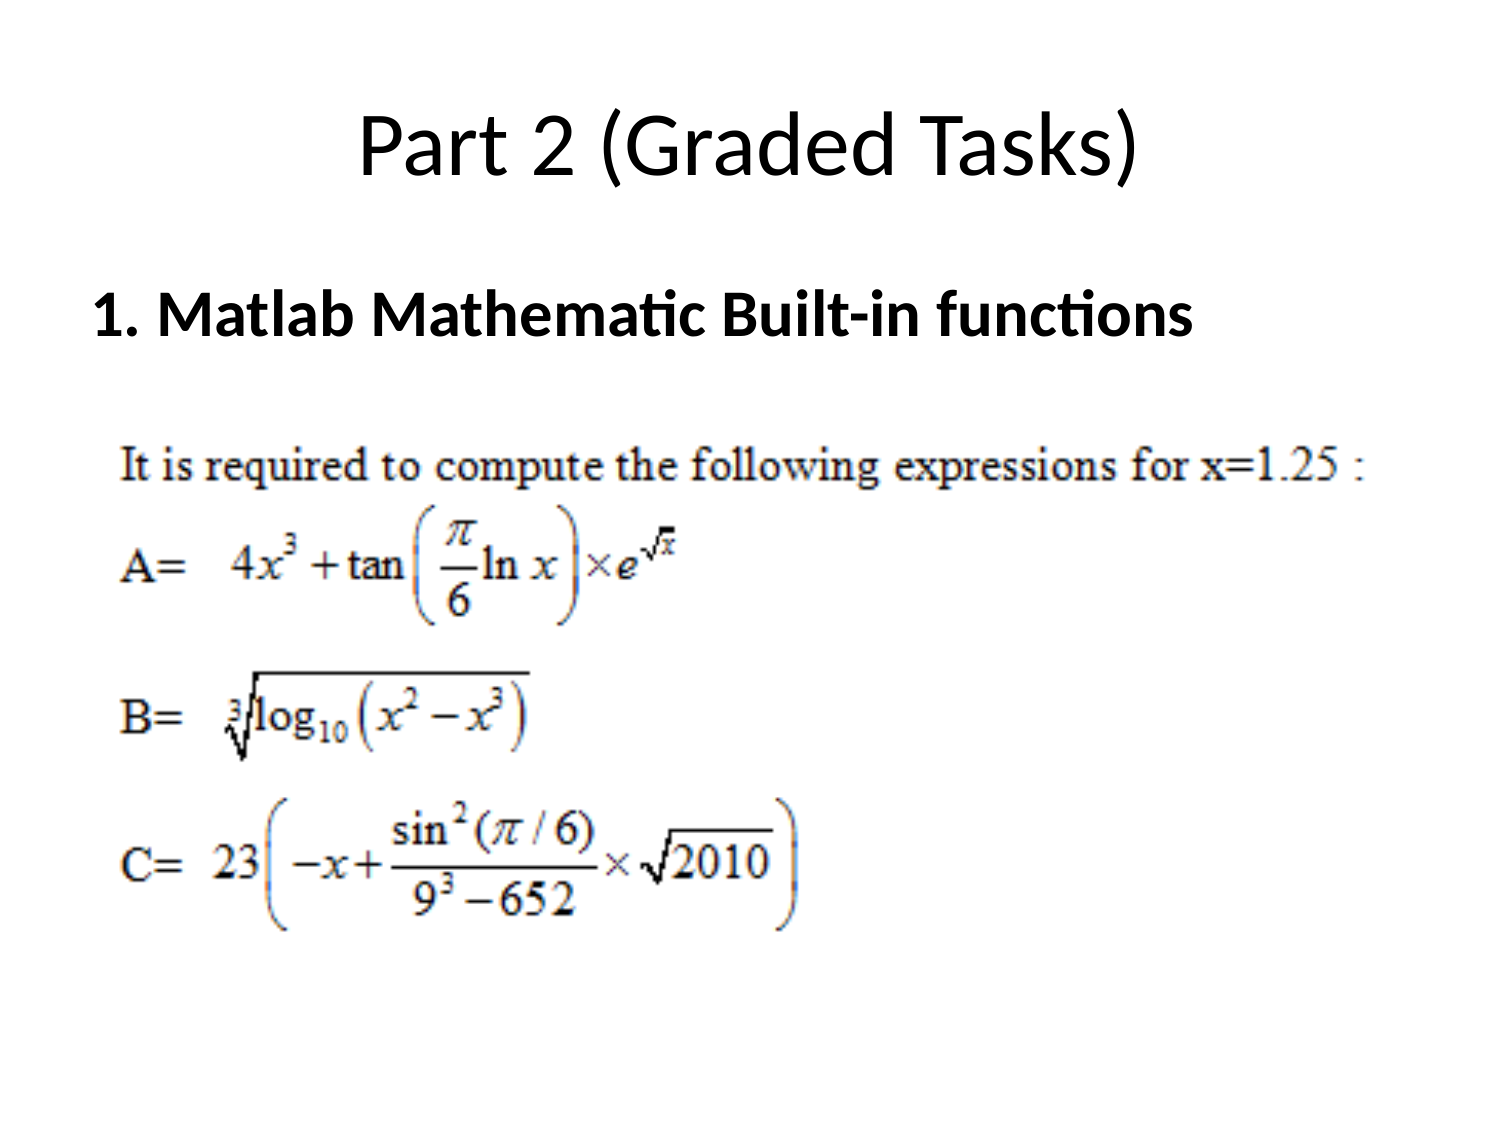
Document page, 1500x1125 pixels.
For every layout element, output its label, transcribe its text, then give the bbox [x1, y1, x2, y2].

list 1. Matlab Mathematic Built-in functions [75, 262, 1425, 1005]
picture [111, 432, 1470, 941]
title Part 2 (Graded Tasks) [75, 45, 1425, 233]
